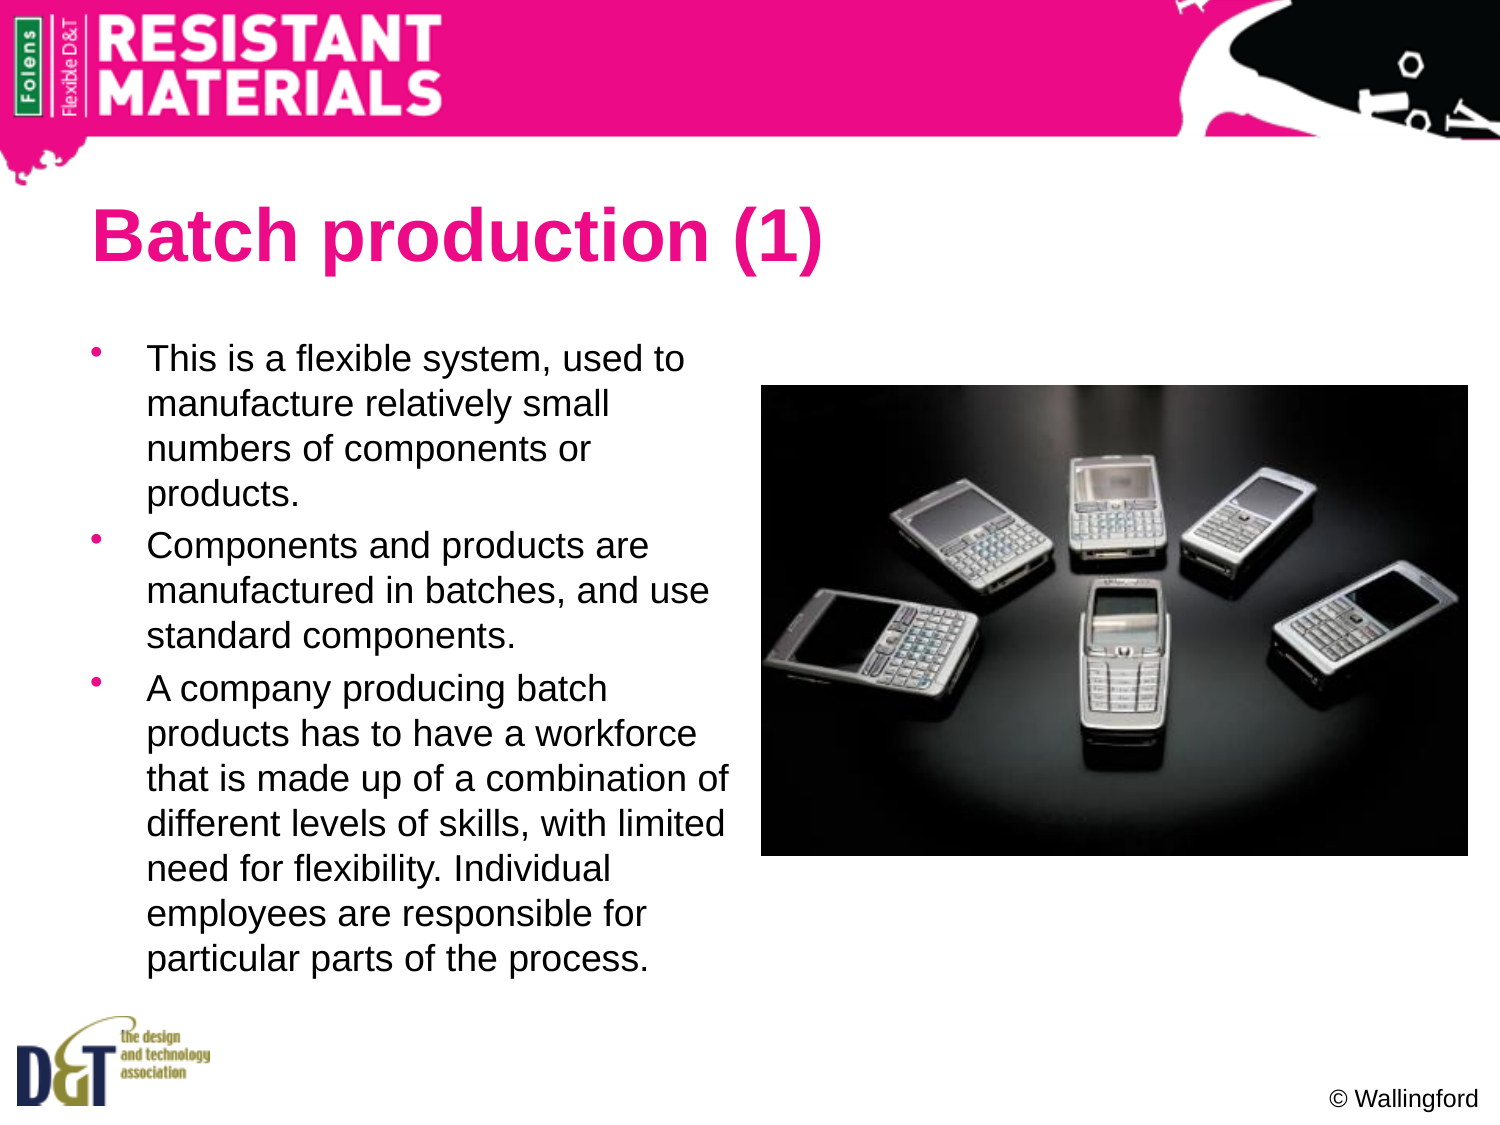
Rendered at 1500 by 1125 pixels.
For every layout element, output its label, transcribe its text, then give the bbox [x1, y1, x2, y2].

picture [0, 0, 1500, 1125]
footer © Wallingford [1257, 1074, 1495, 1125]
list This is a flexible system, used to manufacture relatively small numbers of components or products. Components and products are manufactured in batches, and use standard components. A company producing batch products has to have a workforce that is made up of a combination of different levels of skills, with limited need for flexibility. Individual employees are responsible for particular parts of the process. [75, 326, 762, 1005]
title Batch production (1) [76, 160, 1427, 301]
